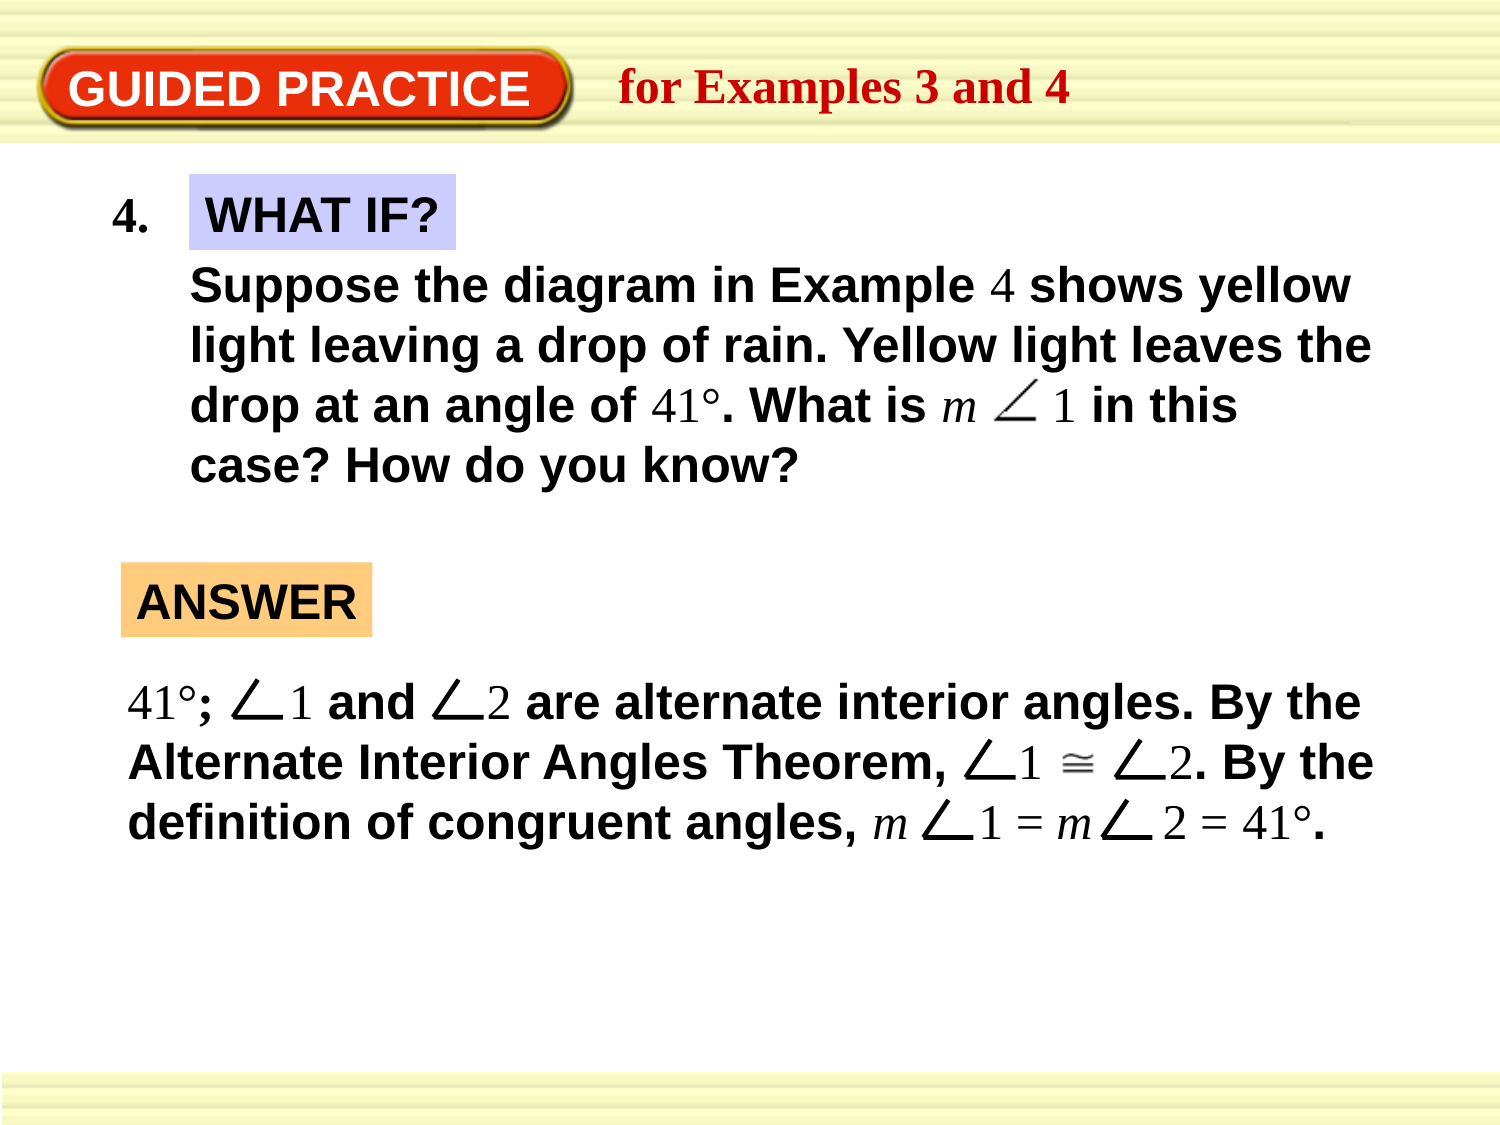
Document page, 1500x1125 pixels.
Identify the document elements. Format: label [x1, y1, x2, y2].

text_box [0, 0, 1500, 143]
text_box [174, 245, 1397, 501]
text_box [96, 174, 459, 252]
text_box [1, 1071, 1500, 1125]
text_box [112, 562, 1434, 858]
